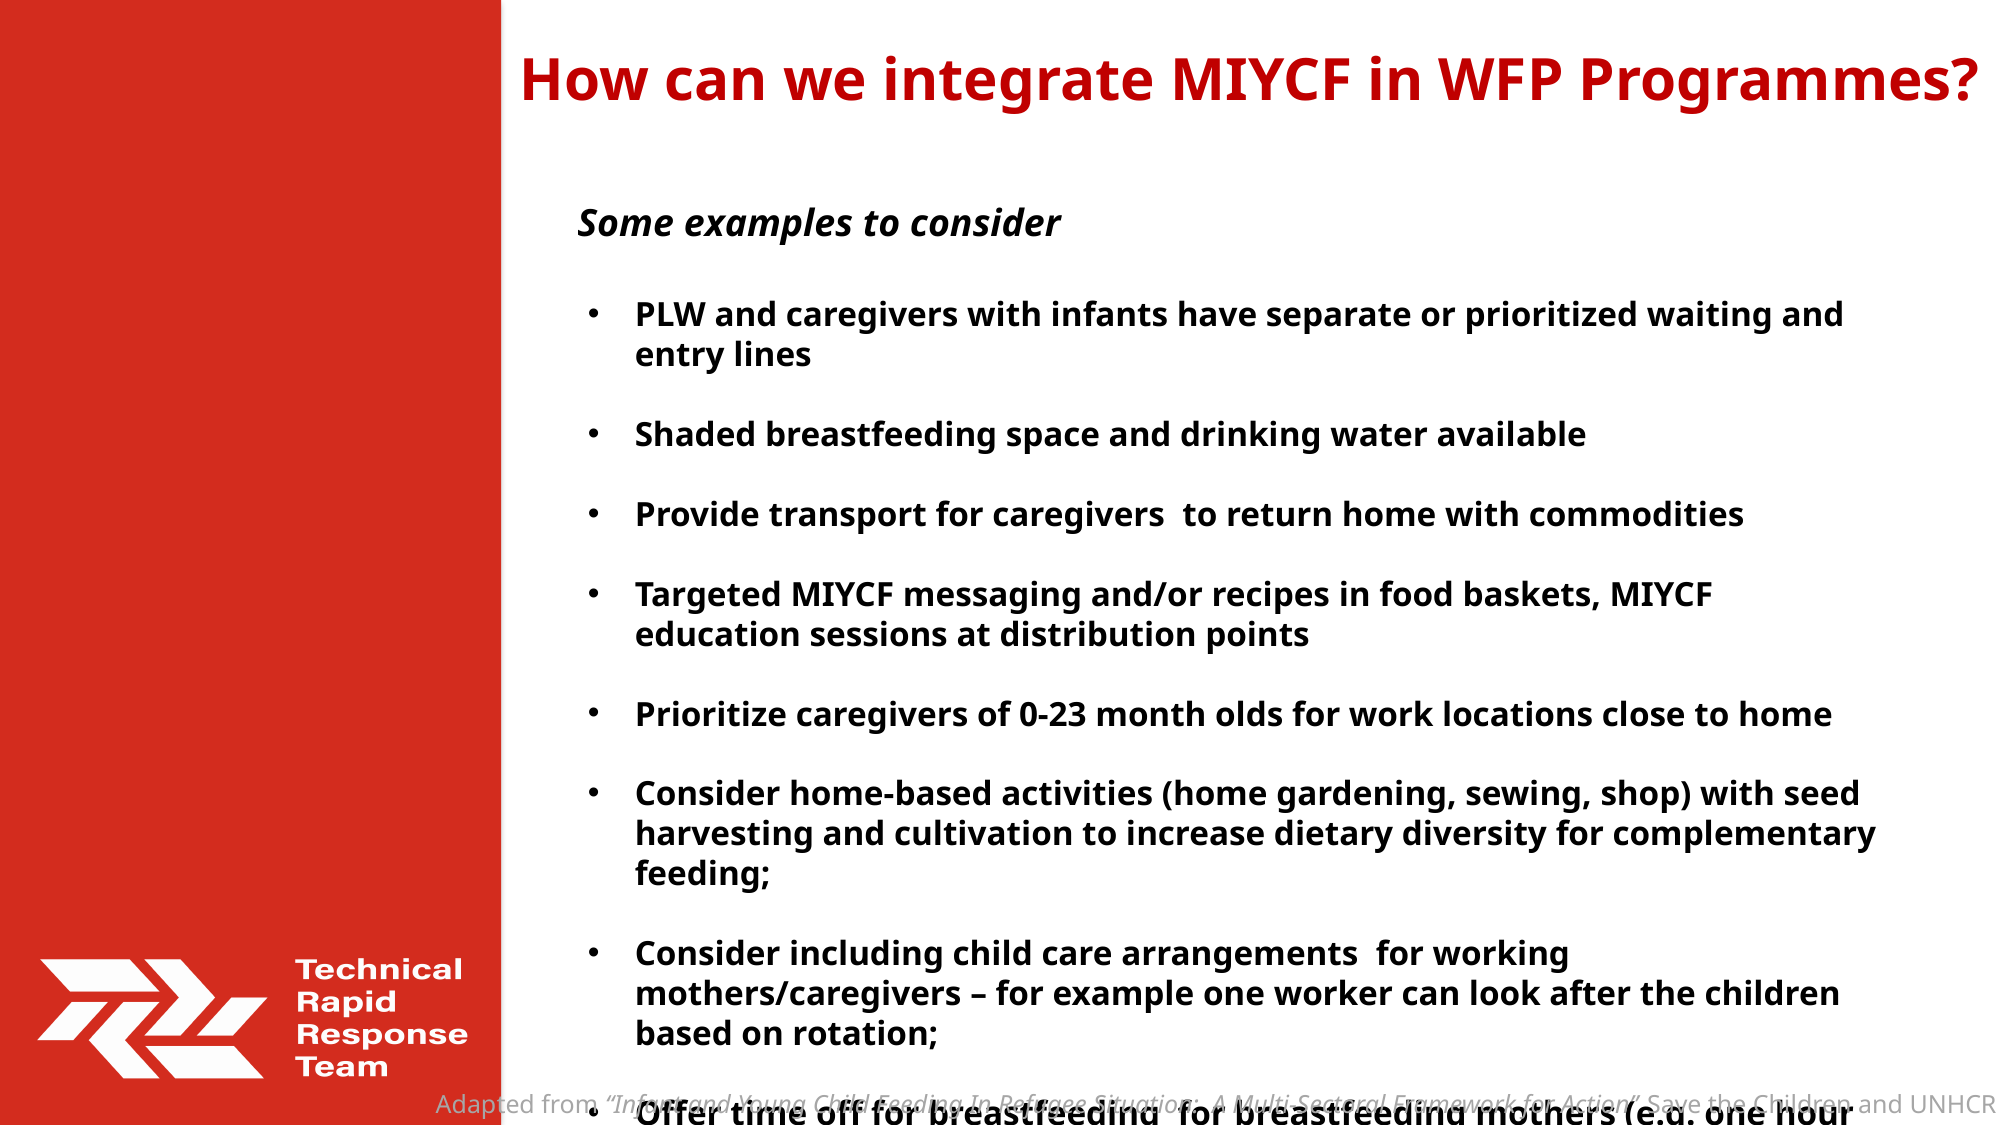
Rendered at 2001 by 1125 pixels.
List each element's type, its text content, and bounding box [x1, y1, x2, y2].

text_box Adapted from “Infant and Young Child Feeding In Refugee Situation: A Multi-Sectoral Framework for Action” Save the Children and UNHCR 2018 [420, 1081, 2000, 1125]
picture [26, 942, 482, 1090]
text_box How can we integrate MIYCF in WFP Programmes? [505, 35, 2000, 120]
text_box Some examples to consider [562, 191, 1077, 252]
text_box PLW and caregivers with infants have separate or prioritized waiting and entry lines Shaded breastfeeding space and drinking water available Provide transport for caregivers to return home with commodities Targeted MIYCF messaging and/or recipes in food baskets, MIYCF education sessions at distribution points Prioritize caregivers of 0-23 month olds for work locations close to home Consider home-based activities (home gardening, sewing, shop) with seed harvesting and cultivation to increase dietary diversity for complementary feeding; Consider including child care arrangements for working mothers/caregivers – for example one worker can look after the children based on rotation; Offer time off for breastfeeding for breastfeeding mothers (e.g. one hour per day) [573, 286, 1905, 1081]
